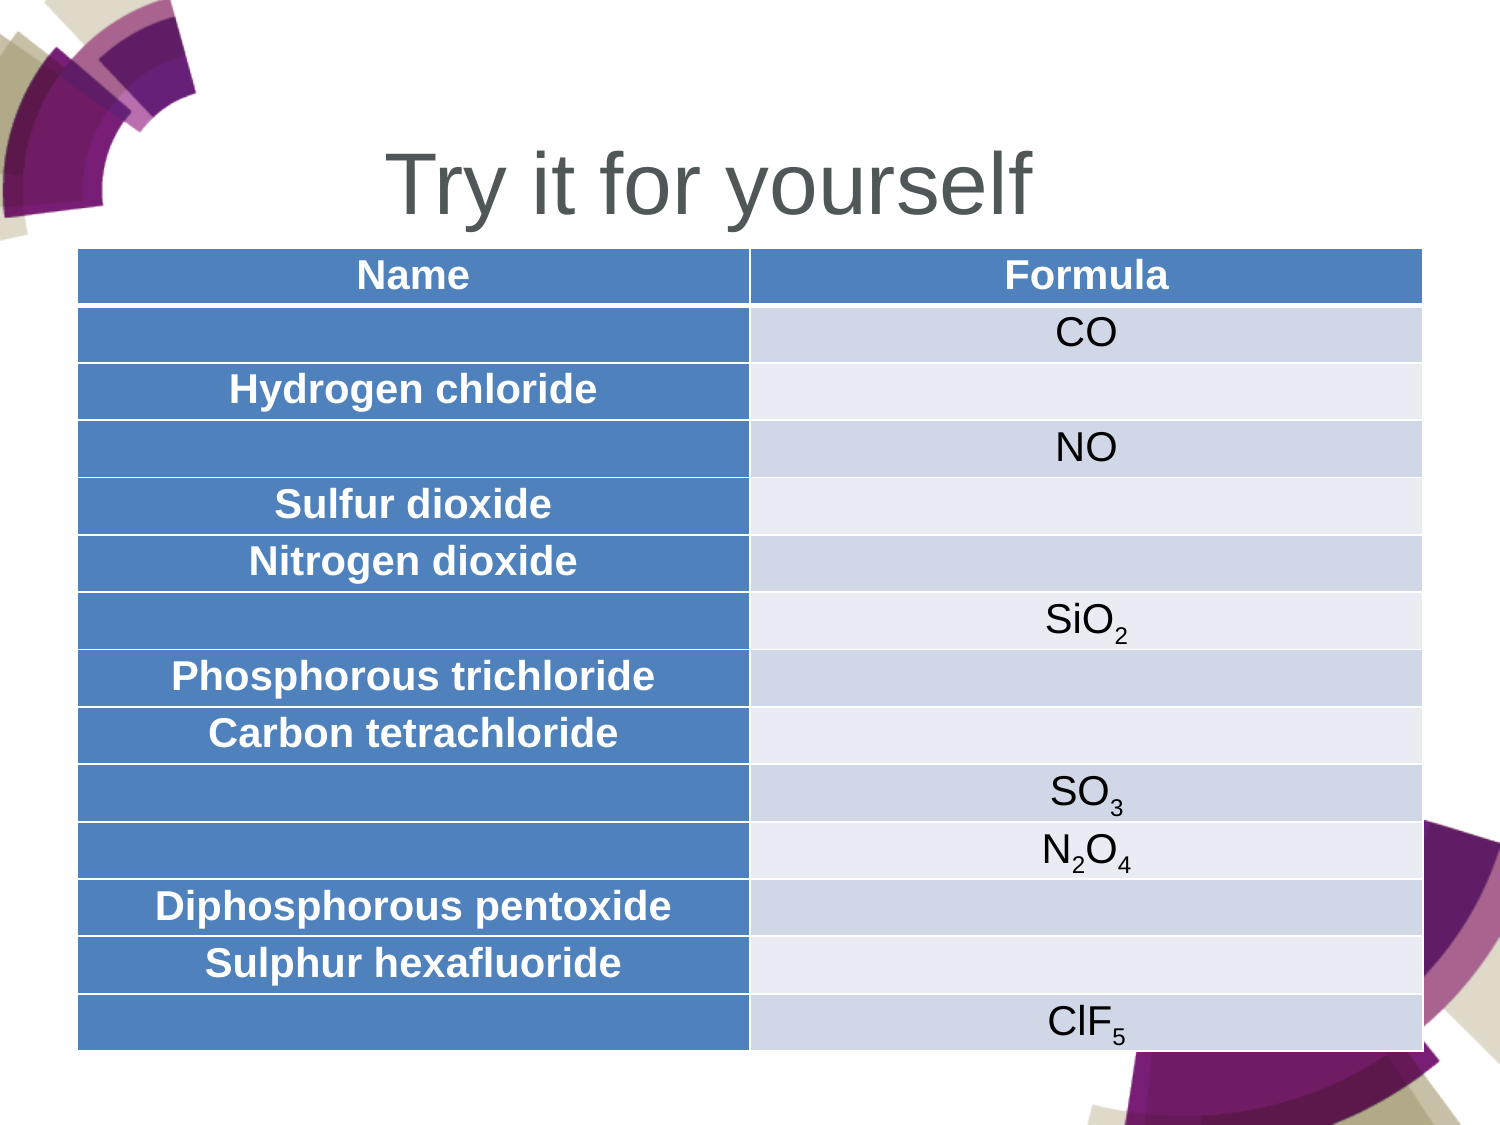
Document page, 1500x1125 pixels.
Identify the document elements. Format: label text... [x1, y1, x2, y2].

table_cell [751, 650, 1422, 706]
table_cell SiO2 [751, 593, 1422, 649]
table_cell [78, 421, 749, 477]
table_cell [751, 880, 1422, 935]
table_cell [751, 536, 1422, 591]
table_cell Sulfur dioxide [78, 478, 749, 534]
table_header Name [78, 249, 749, 303]
table_cell [78, 593, 749, 649]
table_cell [78, 765, 749, 821]
table_cell NO [751, 421, 1422, 477]
table_cell Nitrogen dioxide [78, 536, 749, 591]
table_cell [78, 995, 749, 1050]
table_header Formula [751, 249, 1422, 303]
table_cell [751, 708, 1422, 763]
table_cell [751, 478, 1422, 534]
picture [0, 0, 1500, 1125]
table_cell [78, 308, 749, 362]
table_cell N2O4 [751, 823, 1422, 878]
table_cell Phosphorous trichloride [78, 650, 749, 706]
table_cell [751, 937, 1422, 993]
table_cell Carbon tetrachloride [78, 708, 749, 763]
table_cell [751, 364, 1422, 419]
list Try it for yourself [135, 119, 1282, 244]
table_cell Diphosphorous pentoxide [78, 880, 749, 935]
table_cell Hydrogen chloride [78, 364, 749, 419]
table_cell Sulphur hexafluoride [78, 937, 749, 993]
table_cell CO [751, 308, 1422, 362]
table_cell [78, 823, 749, 878]
table_cell SO3 [751, 765, 1422, 821]
table_cell ClF5 [751, 995, 1422, 1050]
